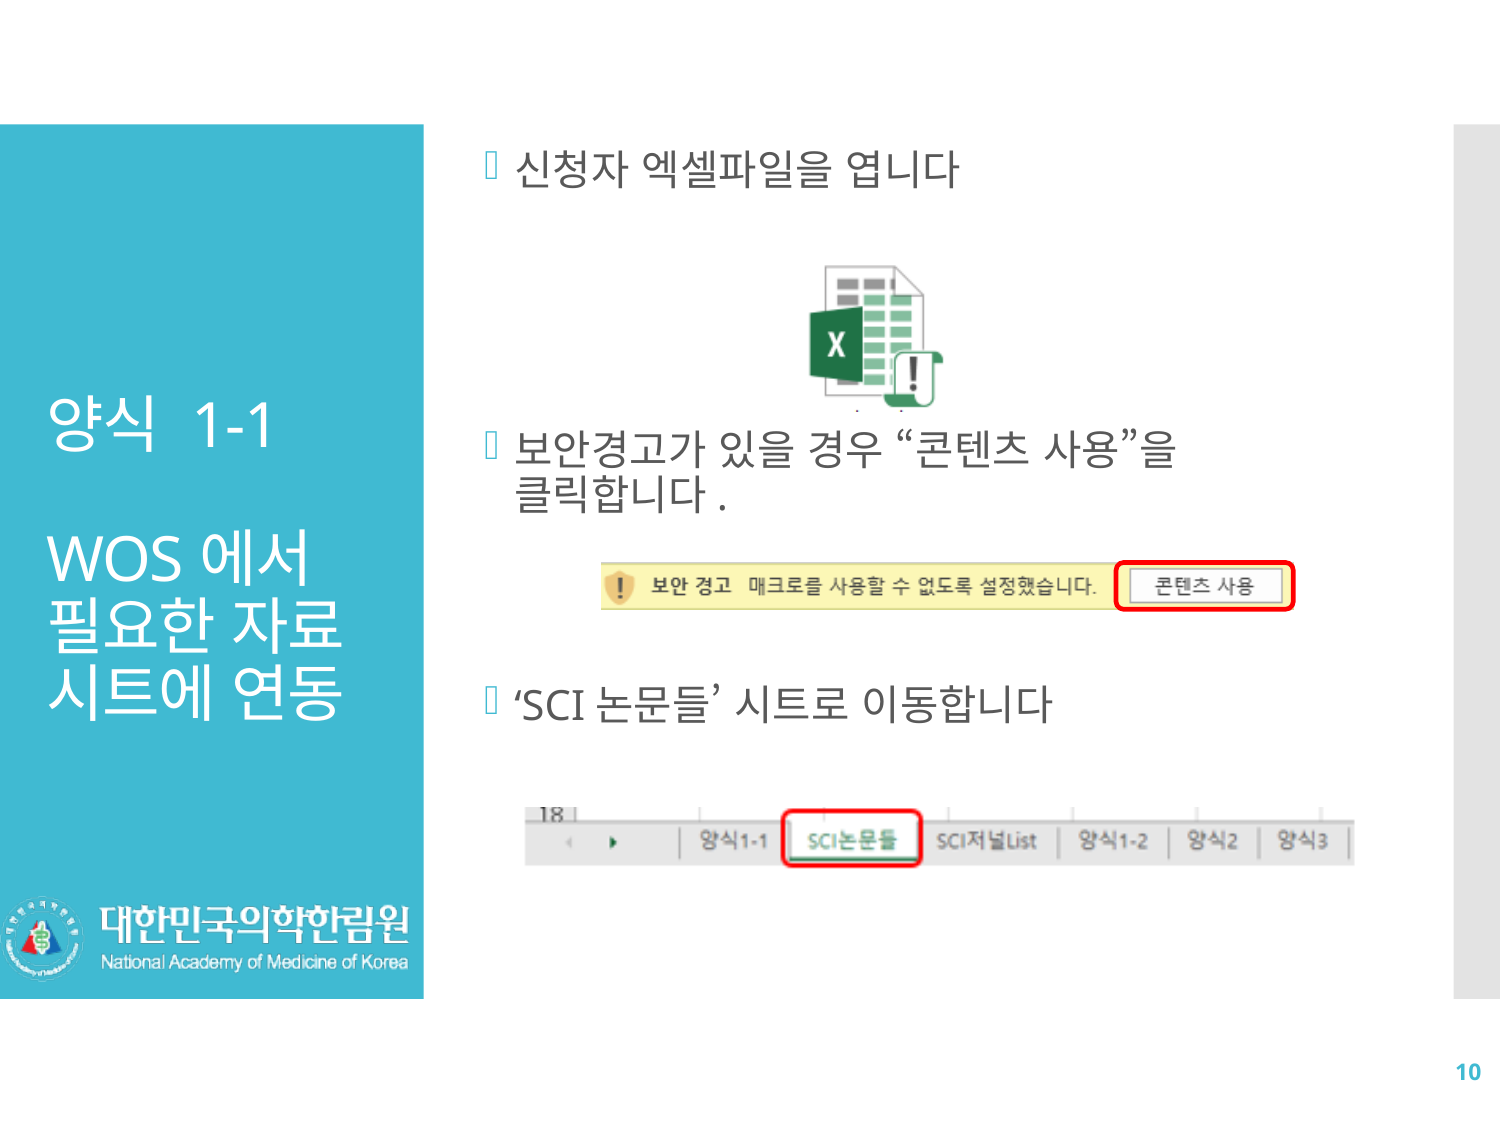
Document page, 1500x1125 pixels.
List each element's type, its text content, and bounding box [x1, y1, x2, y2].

title 양식 1-1 WOS에서 필요한 자료 시트에 연동 [31, 184, 394, 896]
picture [519, 807, 1375, 873]
picture [803, 264, 948, 412]
picture [0, 896, 410, 982]
list 신청자 엑셀파일을 엽니다 보안경고가 있을 경우 “콘텐츠 사용”을 클릭합니다. ‘SCI논문들’ 시트로 이동합니다 [469, 141, 1370, 982]
slide_number 10 [1308, 1042, 1497, 1103]
picture [600, 562, 1294, 610]
